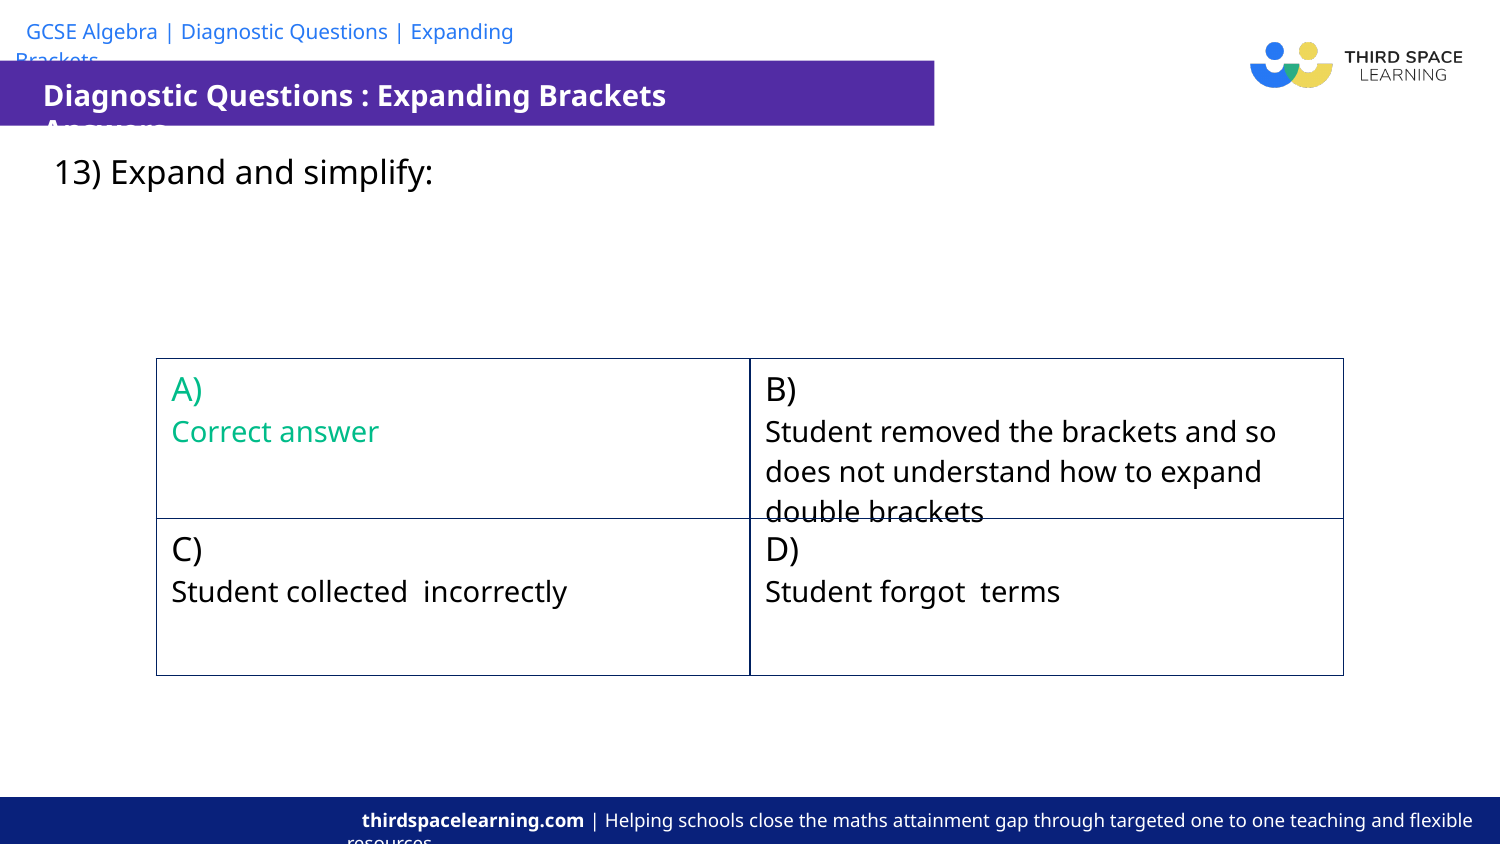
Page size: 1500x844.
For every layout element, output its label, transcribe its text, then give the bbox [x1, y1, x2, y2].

picture [1250, 33, 1465, 99]
text_box Diagnostic Questions : Expanding Brackets Answers [27, 61, 778, 162]
